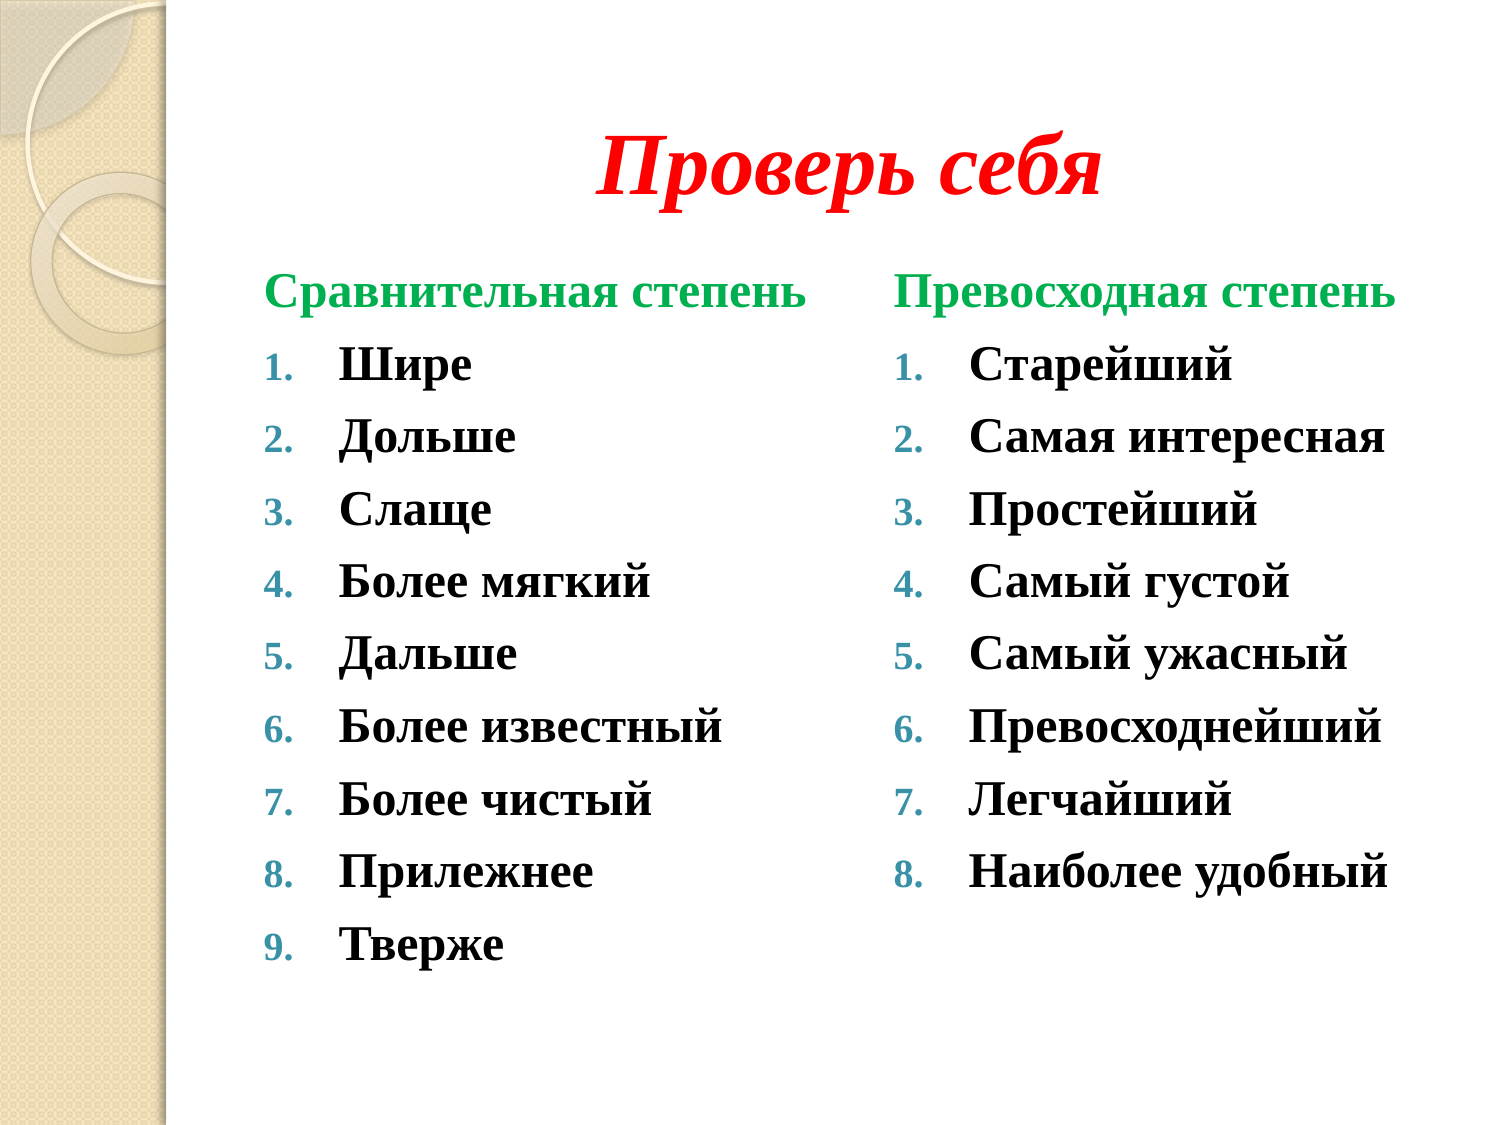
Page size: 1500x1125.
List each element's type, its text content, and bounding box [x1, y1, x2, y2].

list Сравнительная степень Шире Дольше Слаще Более мягкий Дальше Более известный Более чистый Прилежнее Тверже [235, 249, 836, 1015]
title Проверь себя [235, 19, 1466, 220]
list Превосходная степень Старейший Самая интересная Простейший Самый густой Самый ужасный Превосходнейший Легчайший Наиболее удобный [865, 249, 1466, 1015]
